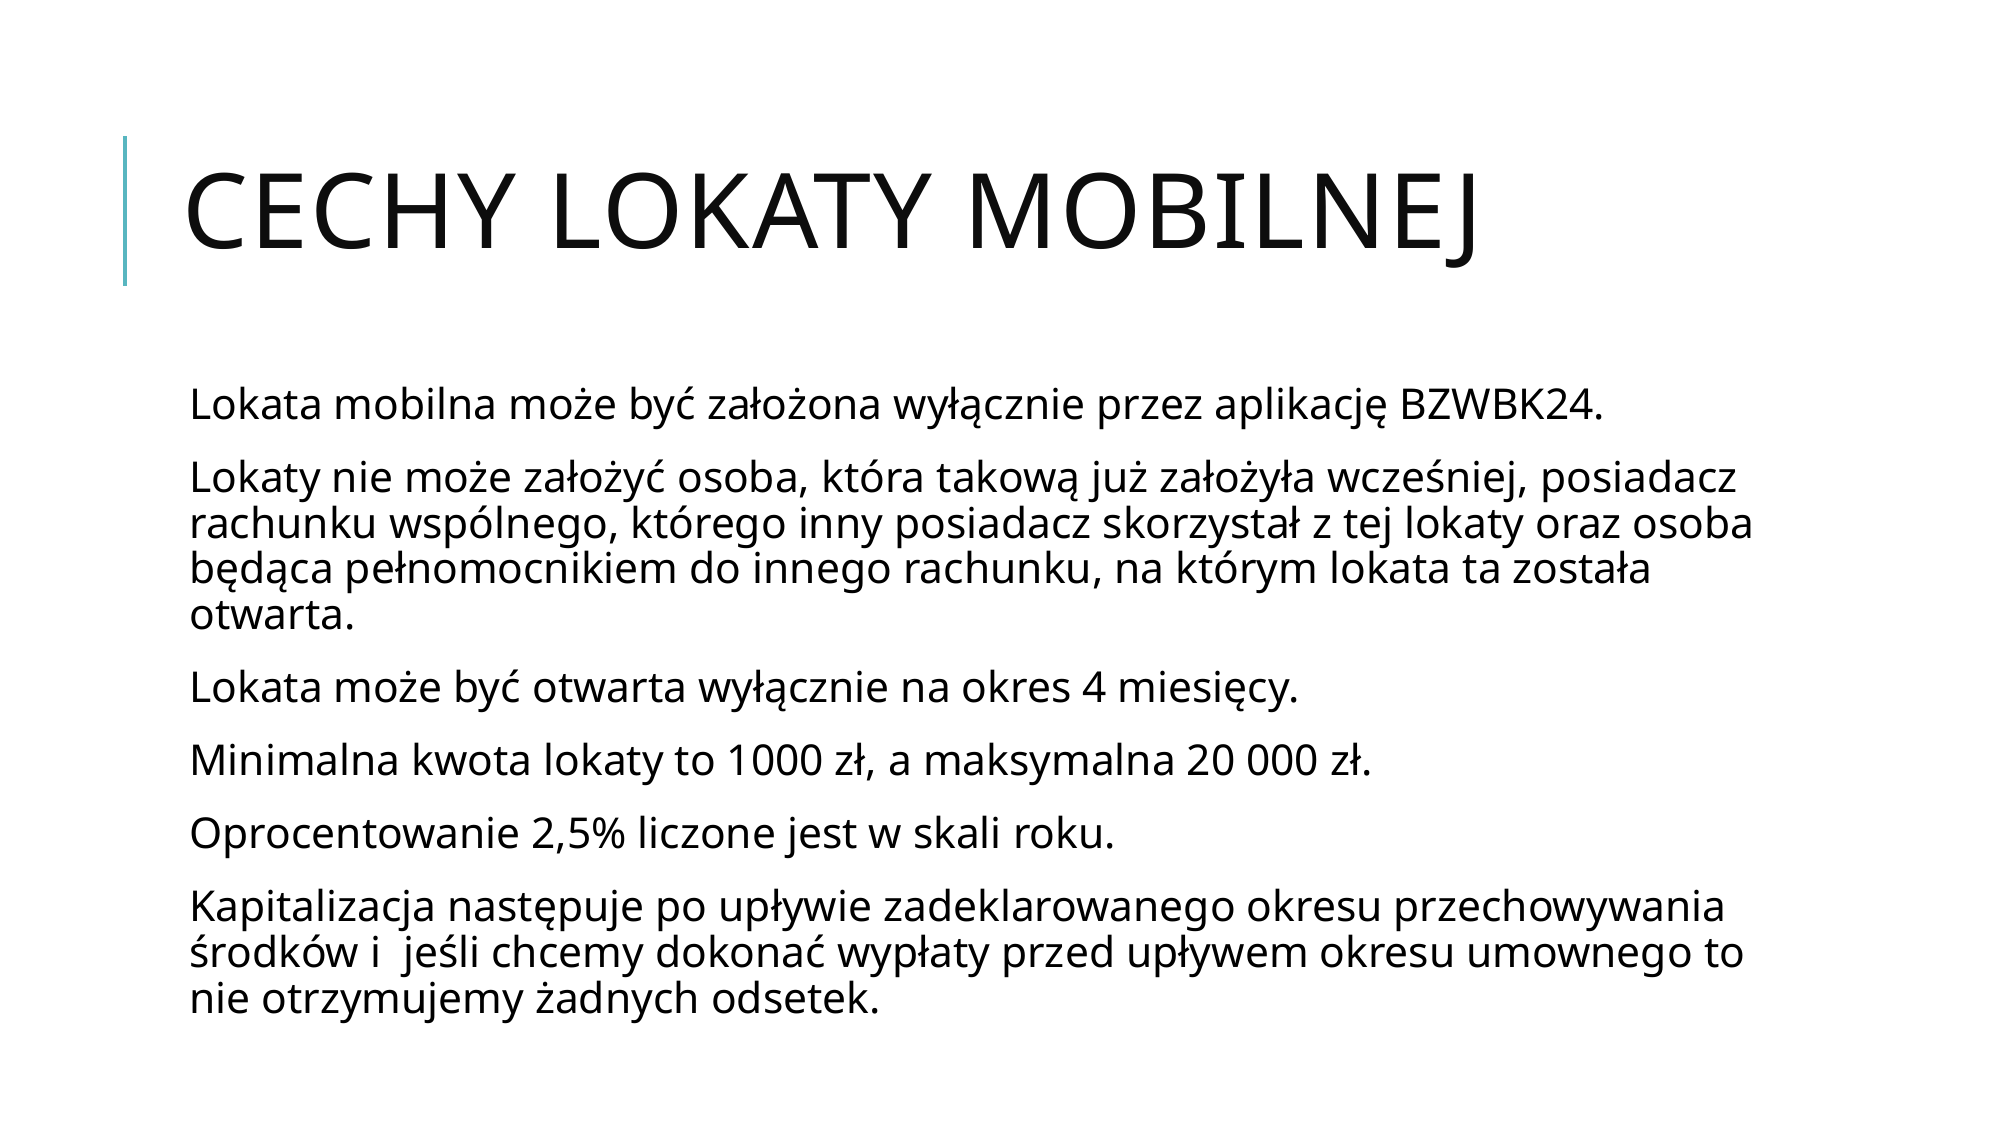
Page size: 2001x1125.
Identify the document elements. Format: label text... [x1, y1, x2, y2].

title Cechy lokaty mobilnej [168, 96, 1763, 342]
list Lokata mobilna może być założona wyłącznie przez aplikację BZWBK24. Lokaty nie może założyć osoba, która takową już założyła wcześniej, posiadacz rachunku wspólnego, którego inny posiadacz skorzystał z tej lokaty oraz osoba będąca pełnomocnikiem do innego rachunku, na którym lokata ta została otwarta. Lokata może być otwarta wyłącznie na okres 4 miesięcy. Minimalna kwota lokaty to 1000 zł, a maksymalna 20 000 zł. Oprocentowanie 2,5% liczone jest w skali roku. Kapitalizacja następuje po upływie zadeklarowanego okresu przechowywania środków i jeśli chcemy dokonać wypłaty przed upływem okresu umownego to nie otrzymujemy żadnych odsetek. [168, 375, 1763, 1035]
